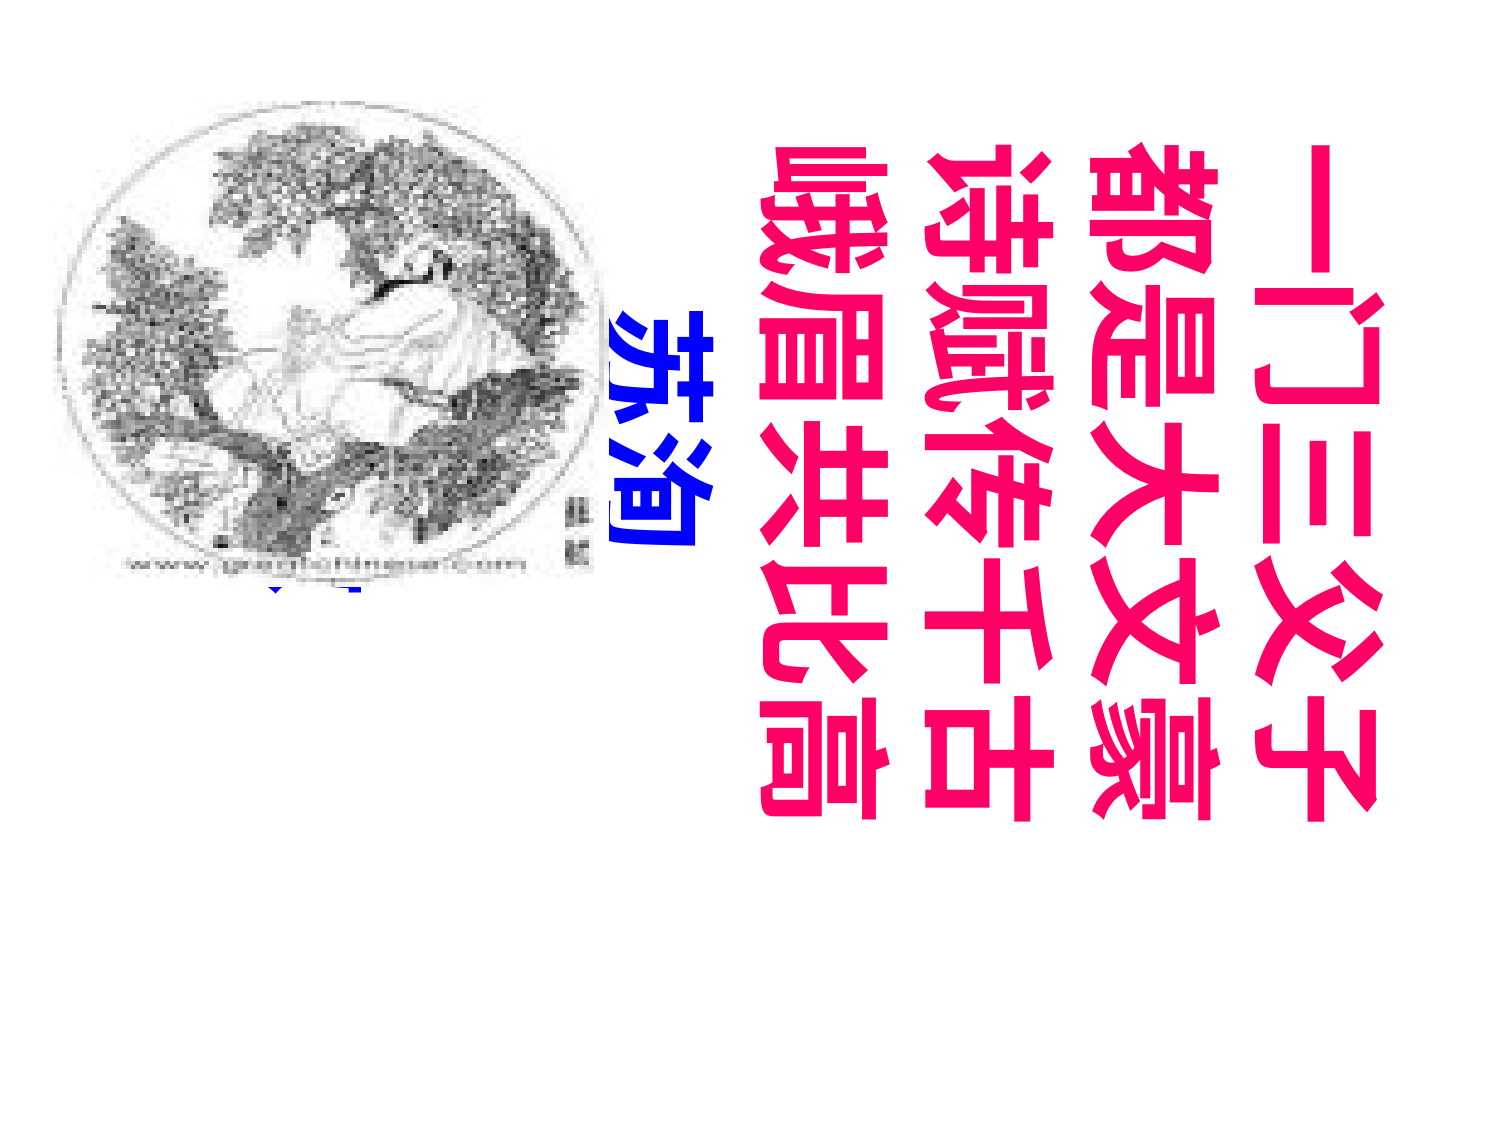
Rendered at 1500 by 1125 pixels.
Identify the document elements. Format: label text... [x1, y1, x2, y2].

picture [52, 101, 609, 587]
text_box 一门三父子 都是大文豪 诗赋传千古 峨眉共比高 苏洵 苏轼 苏辙 [76, 125, 1413, 1012]
